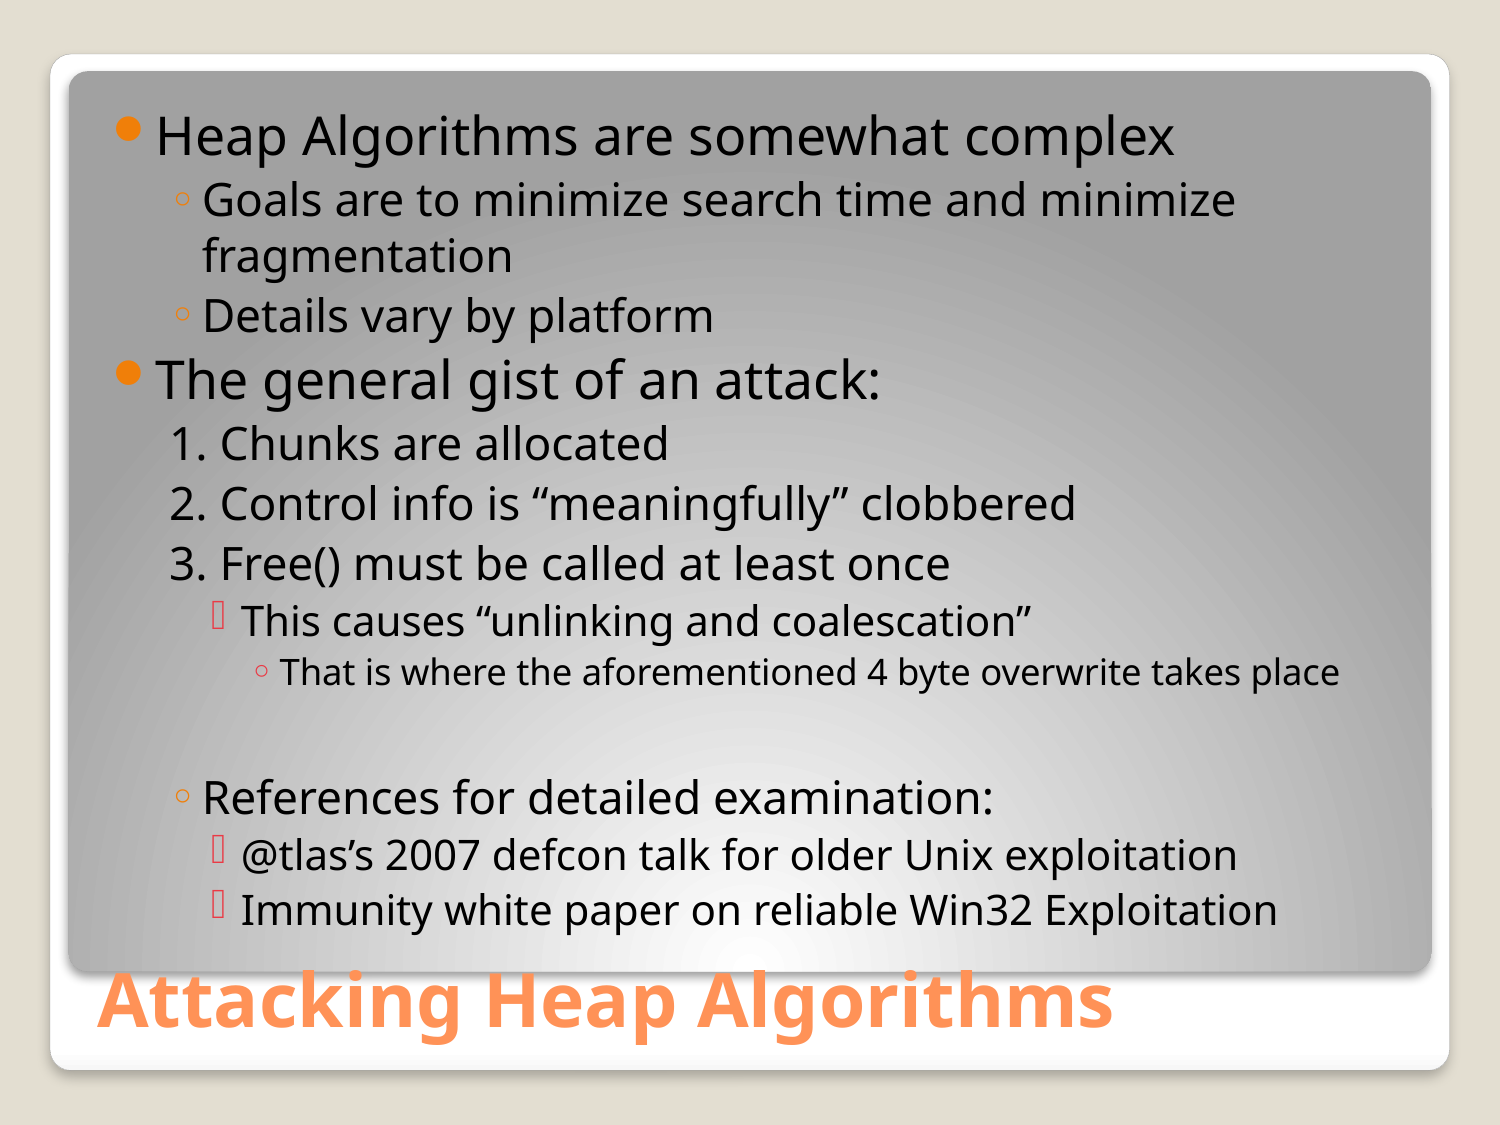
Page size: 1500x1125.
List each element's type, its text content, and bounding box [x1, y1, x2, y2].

title Attacking Heap Algorithms [82, 950, 1425, 1050]
list Heap Algorithms are somewhat complex Goals are to minimize search time and minimize fragmentation Details vary by platform The general gist of an attack: 1. Chunks are allocated 2. Control info is “meaningfully” clobbered 3. Free() must be called at least once This causes “unlinking and coalescation” That is where the aforementioned 4 byte overwrite takes place References for detailed examination: @tlas’s 2007 defcon talk for older Unix exploitation Immunity white paper on reliable Win32 Exploitation [82, 86, 1425, 950]
